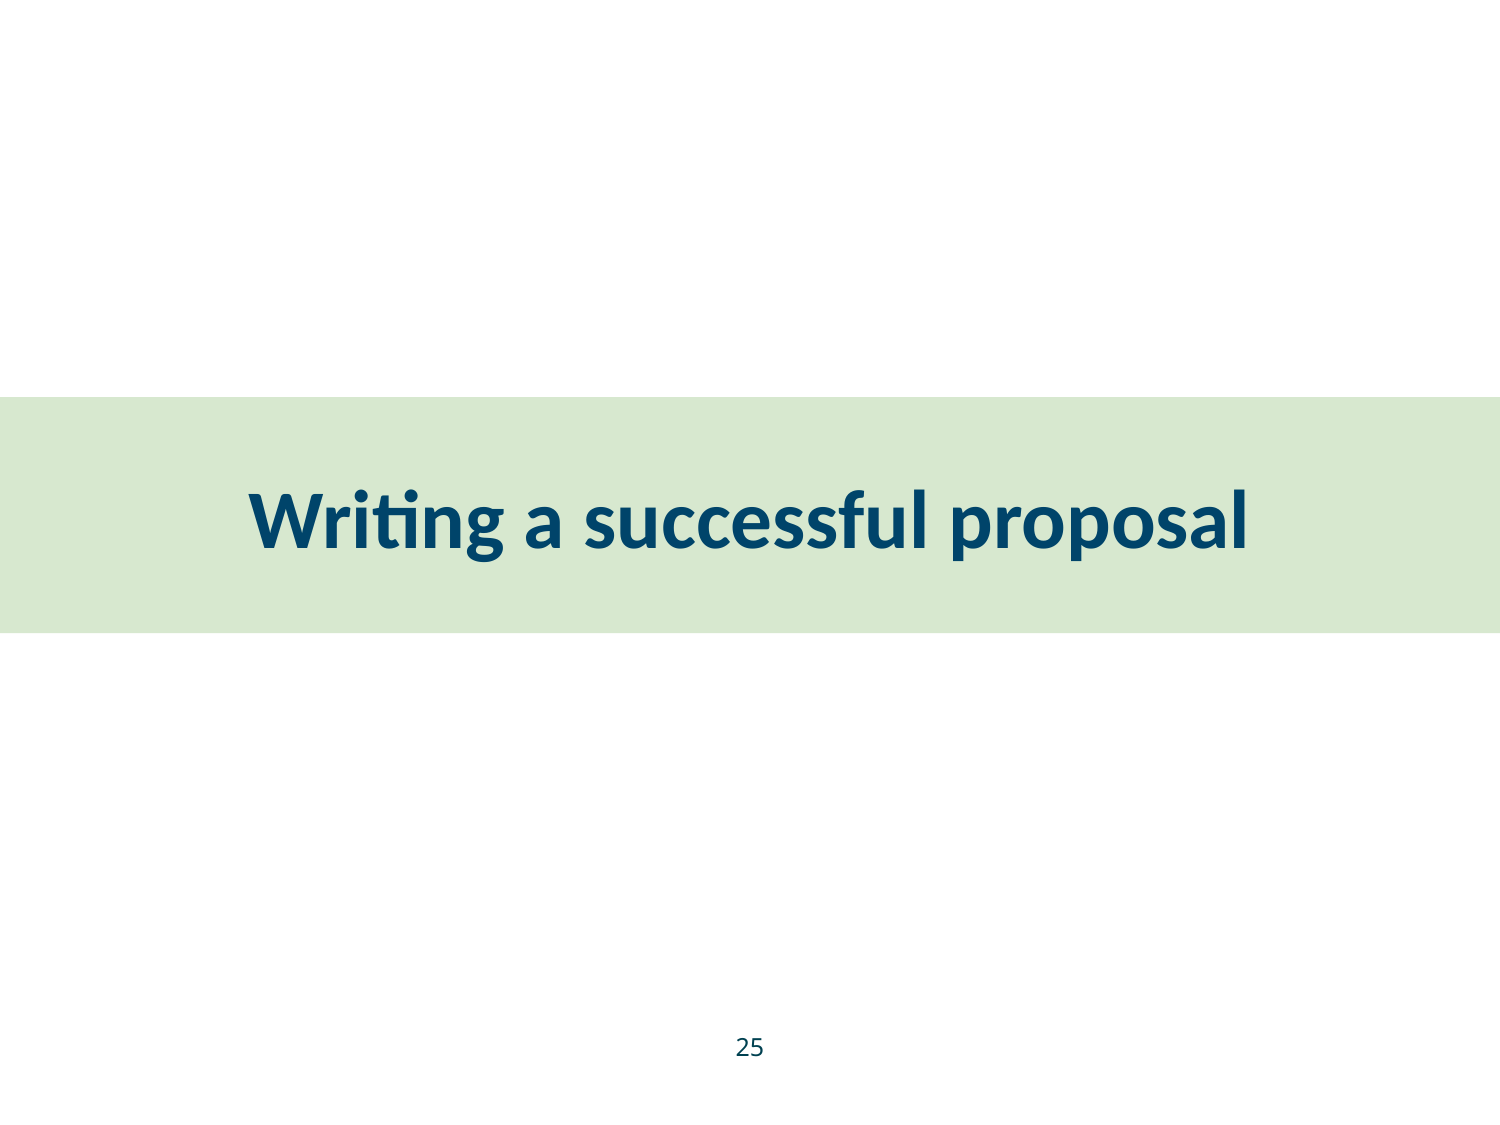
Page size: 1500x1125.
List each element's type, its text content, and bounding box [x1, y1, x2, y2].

footer 25 [512, 1024, 988, 1103]
text_box Writing a successful proposal [0, 397, 1500, 634]
